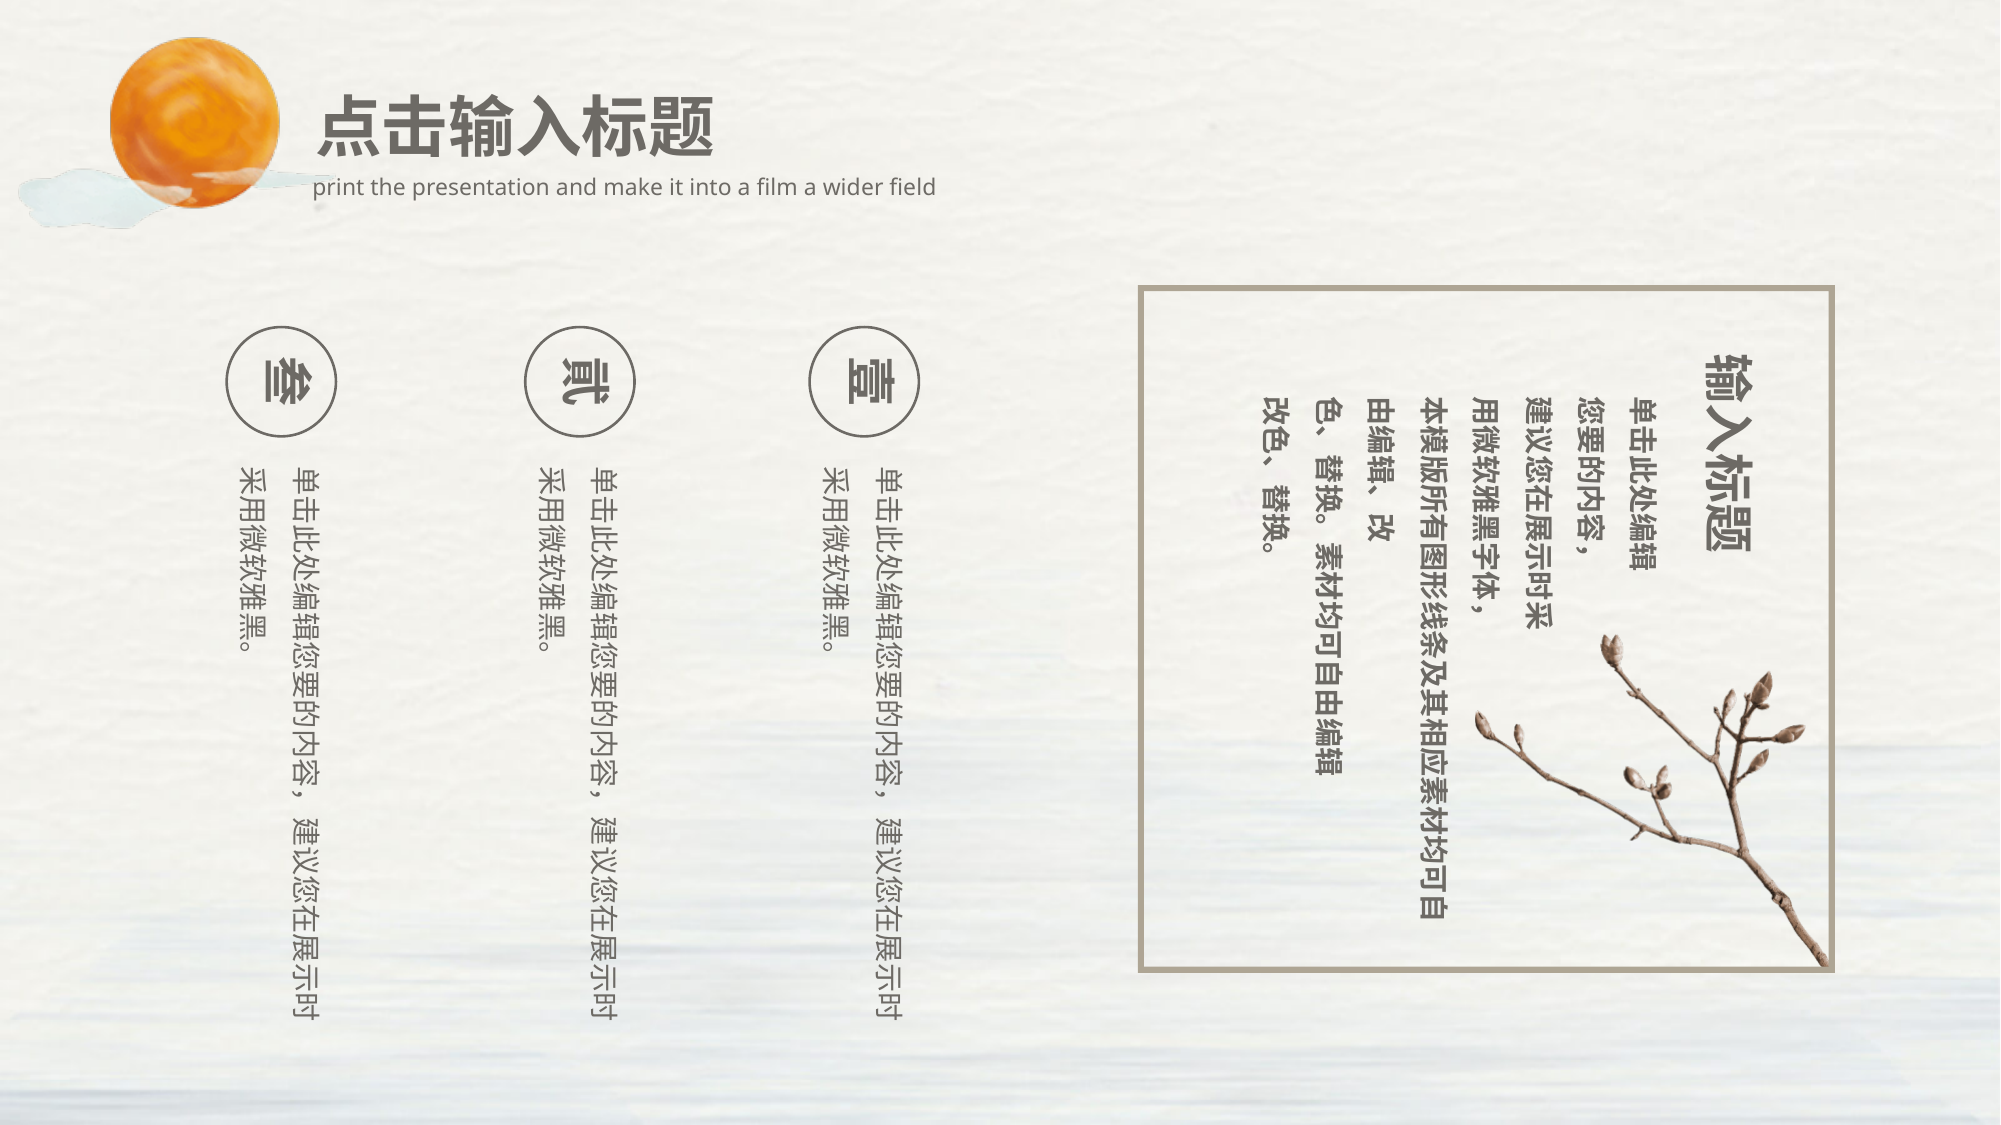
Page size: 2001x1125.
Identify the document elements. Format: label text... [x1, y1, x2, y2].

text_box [795, 327, 933, 1043]
text_box 输入标题 [1676, 338, 1768, 533]
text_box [511, 327, 648, 1043]
text_box 单击此处编辑 您要的内容， 建议您在展示时采 用微软雅黑字体， 本模版所有图形线条及其相应素材均可自由编辑、改 色、替换。素材均可自由编辑 改色、替换。 [1126, 381, 1687, 950]
text_box print the presentation and make it into a film a wider field [384, 165, 1025, 208]
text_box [213, 327, 350, 1043]
text_box 点击输入标题 [384, 76, 731, 165]
text_box [1137, 284, 1836, 974]
picture [0, 0, 2001, 1125]
